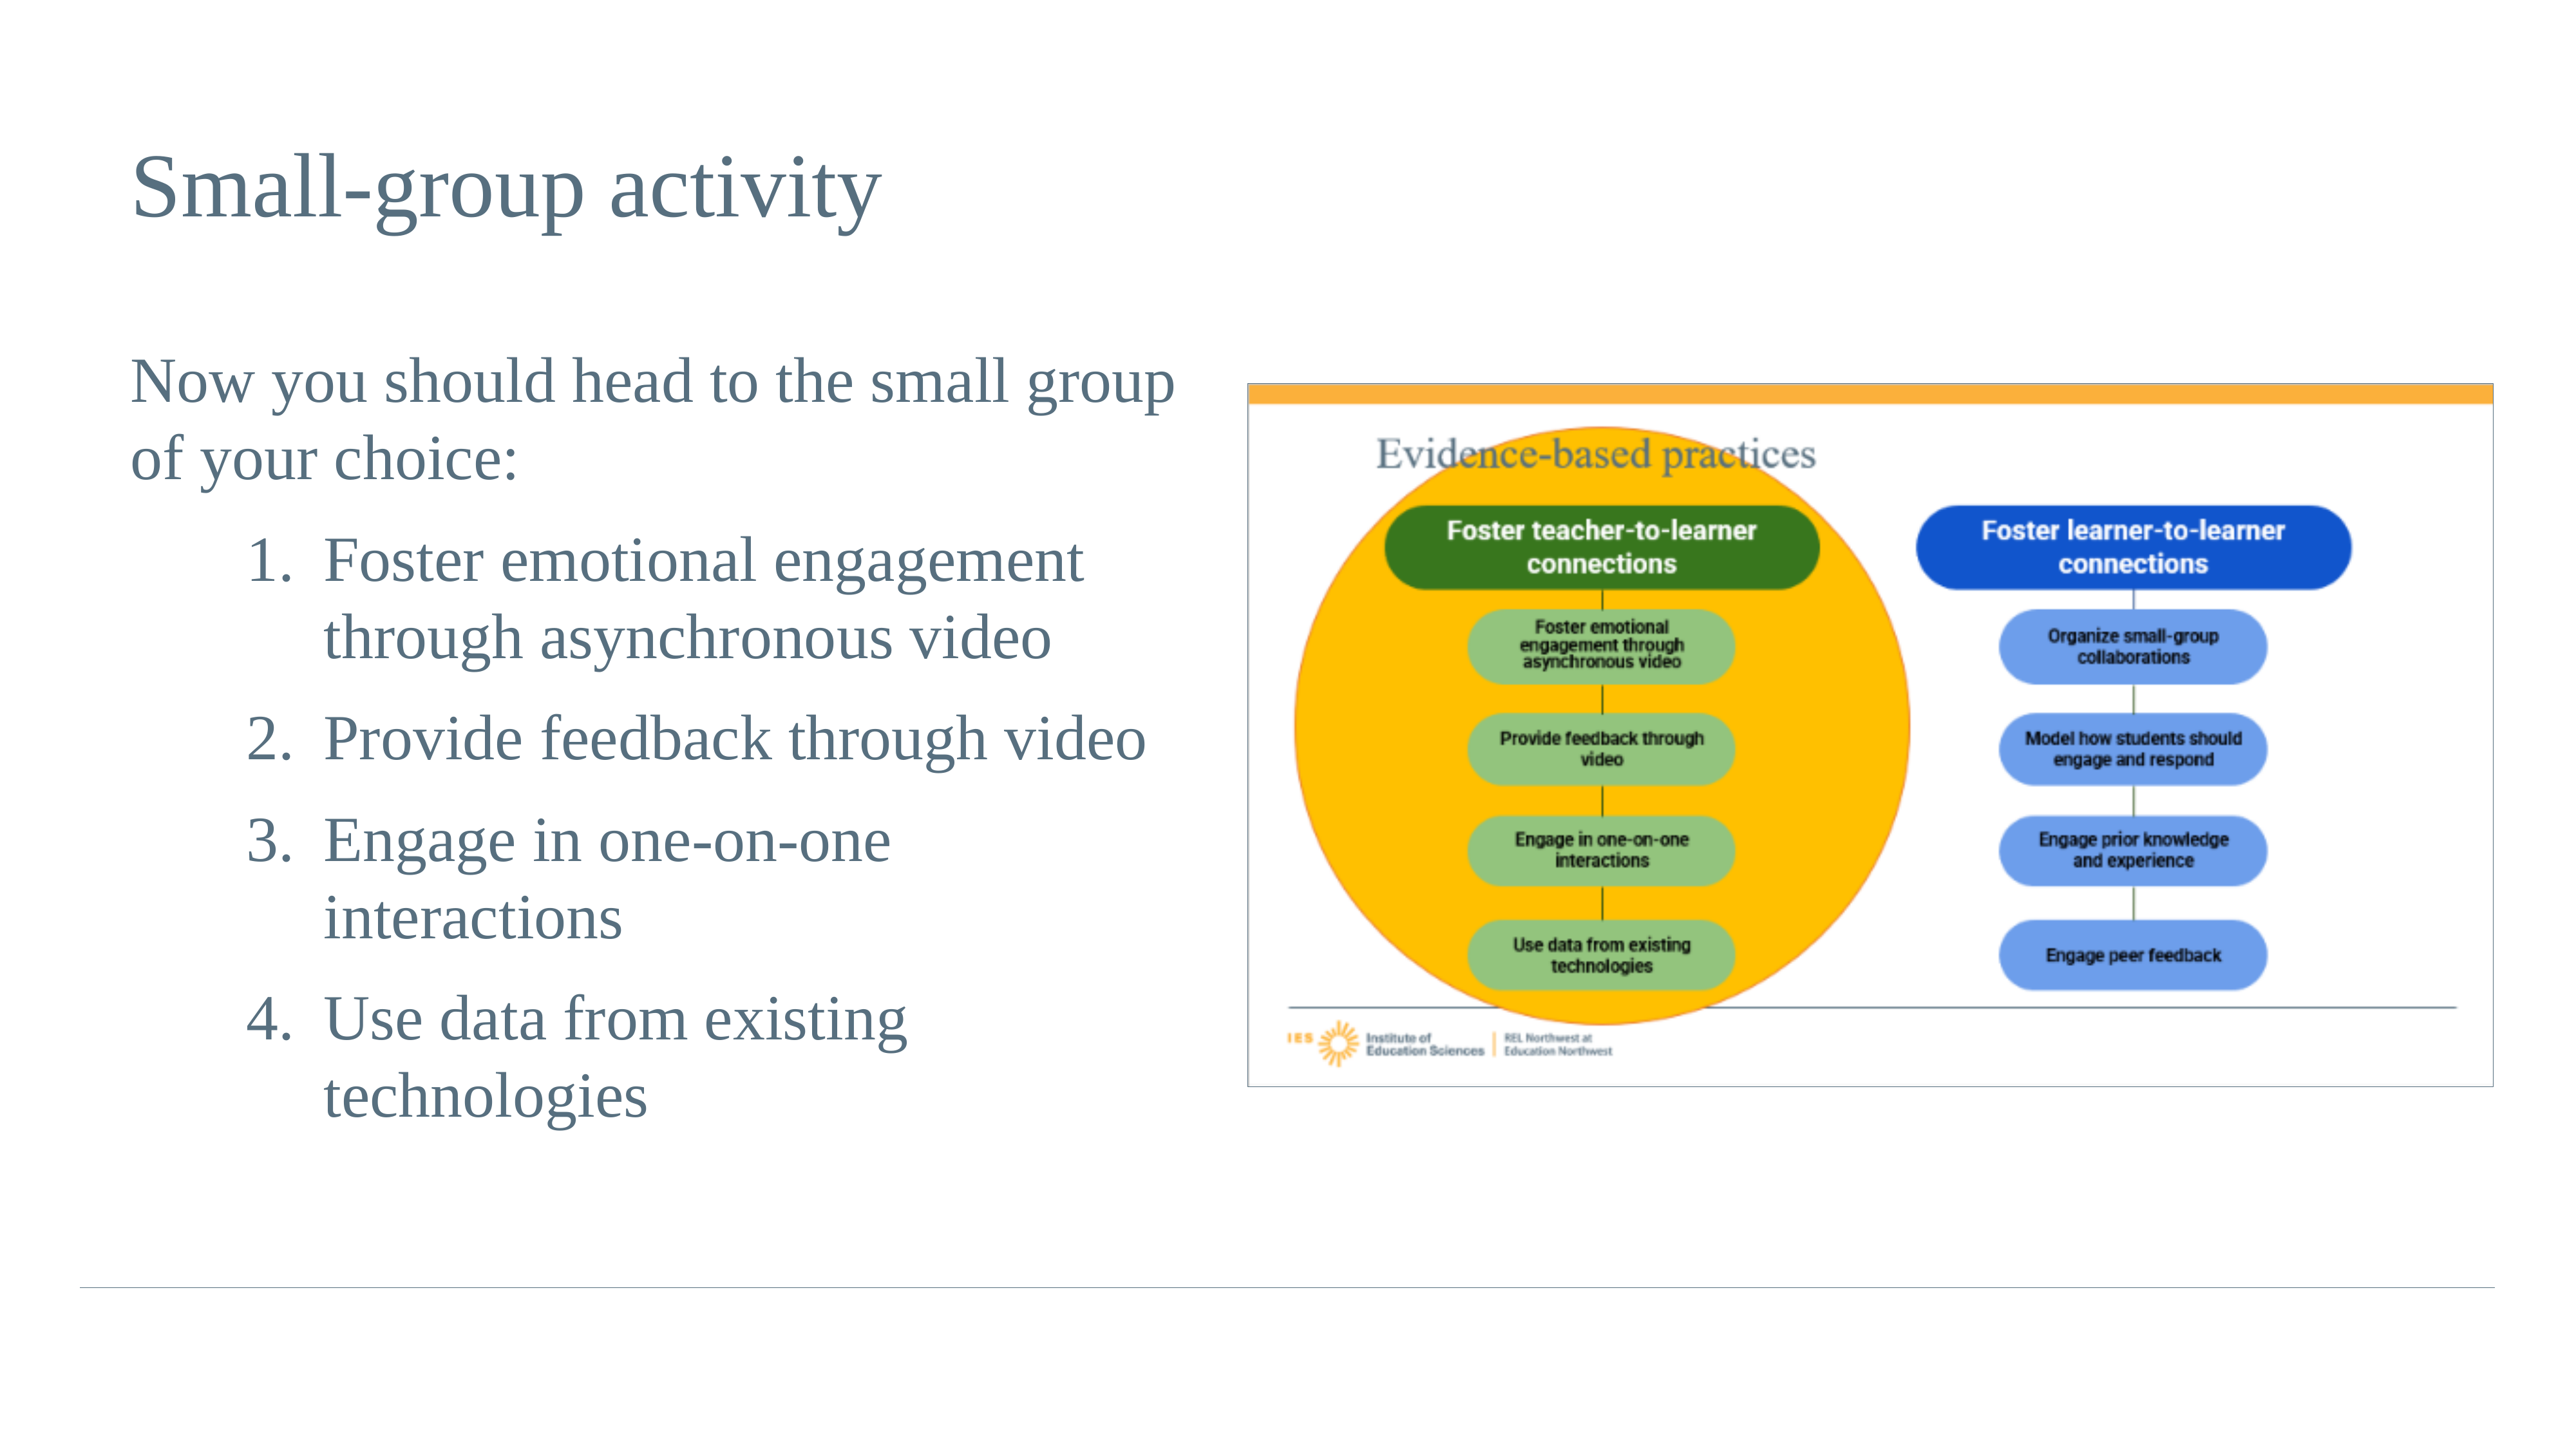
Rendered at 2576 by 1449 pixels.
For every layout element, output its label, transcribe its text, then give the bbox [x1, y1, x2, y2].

title Small-group activity-1 [120, 120, 2456, 249]
list Now you should head to the small group of your choice: Foster emotional engagement through asynchronous video Provide feedback through video Engage in one-on-one interactions Use data from existing technologies [120, 333, 1204, 1137]
picture [1248, 383, 2494, 1086]
